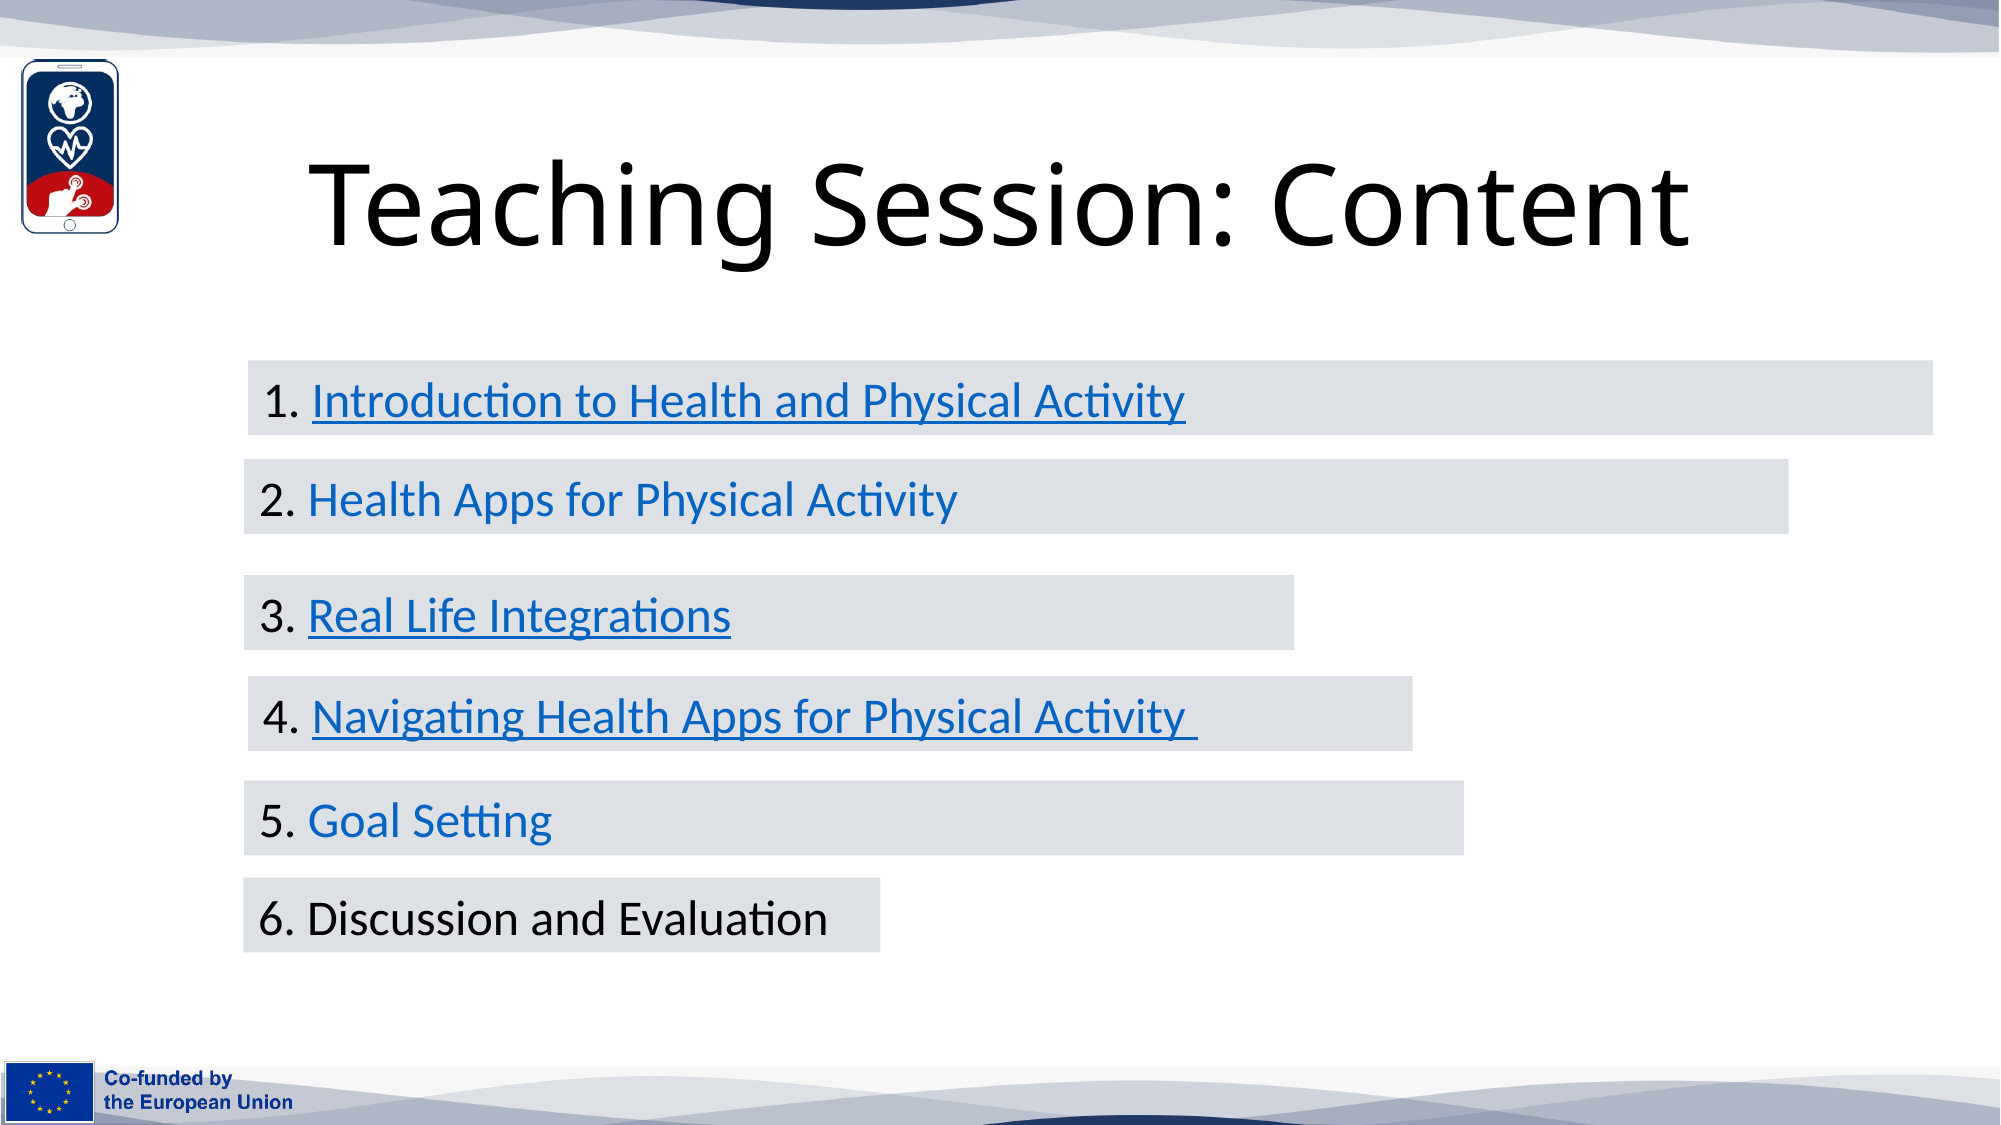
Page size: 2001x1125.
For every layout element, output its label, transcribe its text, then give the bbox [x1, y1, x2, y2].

text_box Introduction to Health and Physical Activity [248, 360, 1933, 436]
picture [0, 1058, 2001, 1125]
text_box 5. Goal Setting [244, 780, 1464, 856]
text_box 6. Discussion and Evaluation [243, 877, 881, 953]
text_box 4. Navigating Health Apps for Physical Activity [248, 676, 1413, 751]
picture [0, 0, 1999, 57]
text_box 2. Health Apps for Physical Activity [244, 459, 1789, 534]
title Teaching Session: Content [137, 59, 1863, 278]
picture [21, 59, 119, 234]
text_box 3. Real Life Integrations [244, 575, 1295, 650]
